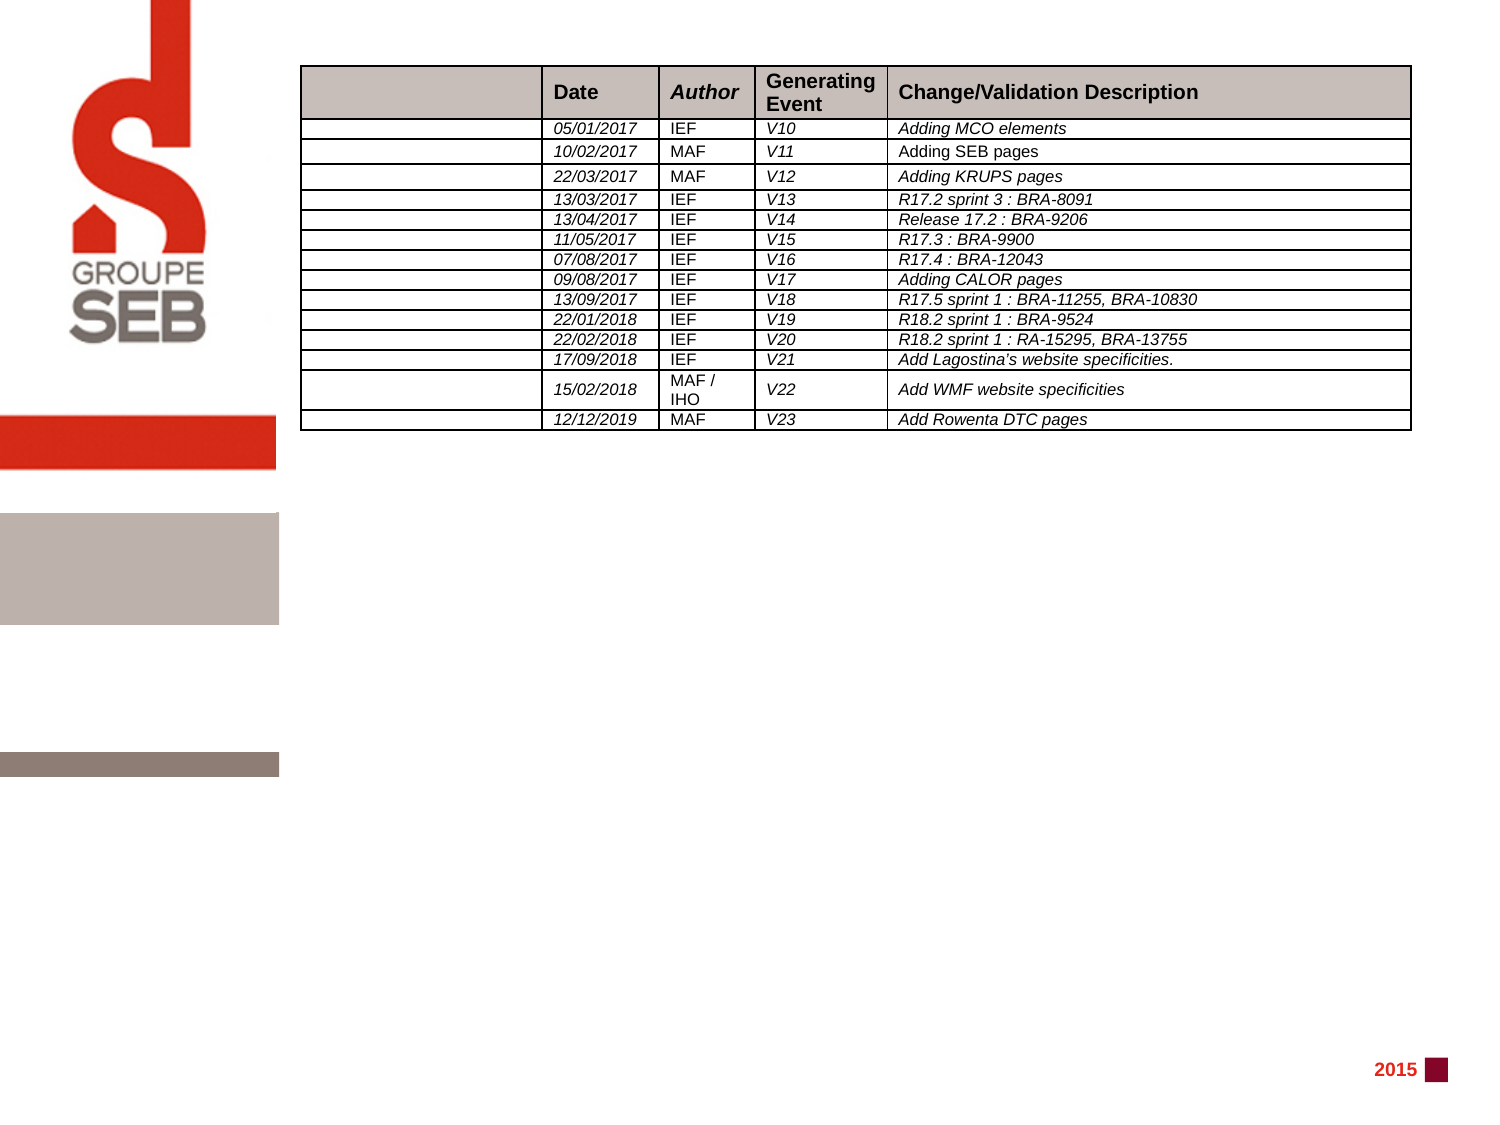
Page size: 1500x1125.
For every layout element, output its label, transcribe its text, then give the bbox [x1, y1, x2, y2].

table_cell 12/12/2019 [543, 411, 658, 429]
table_cell V17 [756, 271, 887, 289]
table_cell Add Rowenta DTC pages [888, 411, 1410, 429]
table_header Generating Event [756, 67, 887, 118]
table_cell Release 17.2 : BRA-9206 [888, 211, 1410, 229]
table_cell V21 [756, 351, 887, 369]
table_cell R17.2 sprint 3 : BRA-8091 [888, 191, 1410, 209]
table_cell V18 [756, 291, 887, 309]
text_box [1424, 1057, 1448, 1083]
table_cell 15/02/2018 [543, 371, 658, 409]
table_cell Add WMF website specificities [888, 371, 1410, 409]
table_cell R18.2 sprint 1 : RA-15295, BRA-13755 [888, 331, 1410, 349]
table_cell 13/09/2017 [543, 291, 658, 309]
table_cell V13 [756, 191, 887, 209]
table_cell IEF [660, 351, 754, 369]
table_cell V14 [756, 211, 887, 229]
table_cell IEF [660, 271, 754, 289]
table_cell 17/09/2018 [543, 351, 658, 369]
table_cell V12 [756, 165, 887, 189]
table_cell V23 [756, 411, 887, 429]
table_cell Add Lagostina’s website specificities. [888, 351, 1410, 369]
picture [0, 0, 276, 514]
table_cell Adding CALOR pages [888, 271, 1410, 289]
table_cell [302, 311, 541, 329]
table_cell [302, 331, 541, 349]
table_cell [302, 211, 541, 229]
table_cell [302, 371, 541, 409]
table_header Author [660, 67, 754, 118]
table_cell [302, 231, 541, 249]
table_cell MAF / IHO [660, 371, 754, 409]
table_cell IEF [660, 191, 754, 209]
table_cell 22/03/2017 [543, 165, 658, 189]
table_cell V22 [756, 371, 887, 409]
table_cell 09/08/2017 [543, 271, 658, 289]
table_cell IEF [660, 311, 754, 329]
table_cell [302, 351, 541, 369]
table_cell Adding MCO elements [888, 120, 1410, 138]
table_cell 05/01/2017 [543, 120, 658, 138]
table_cell R17.4 : BRA-12043 [888, 251, 1410, 269]
table_cell IEF [660, 211, 754, 229]
table_cell [302, 191, 541, 209]
table_cell MAF [660, 140, 754, 163]
table_cell IEF [660, 291, 754, 309]
text_box 2015 [973, 1050, 1424, 1106]
table_cell [302, 120, 541, 138]
table_cell Adding SEB pages [888, 140, 1410, 163]
table_cell [302, 140, 541, 163]
table_cell [302, 165, 541, 189]
text_box [0, 514, 280, 625]
table_cell [302, 291, 541, 309]
table_cell 11/05/2017 [543, 231, 658, 249]
table_cell 07/08/2017 [543, 251, 658, 269]
table_cell Adding KRUPS pages [888, 165, 1410, 189]
table_cell V19 [756, 311, 887, 329]
text_box [0, 752, 280, 777]
table_cell IEF [660, 231, 754, 249]
table_cell 13/03/2017 [543, 191, 658, 209]
table_cell [302, 411, 541, 429]
table_cell R17.5 sprint 1 : BRA-11255, BRA-10830 [888, 291, 1410, 309]
table_cell [302, 251, 541, 269]
table_cell MAF [660, 165, 754, 189]
table_cell IEF [660, 120, 754, 138]
table_cell 22/01/2018 [543, 311, 658, 329]
table_cell 13/04/2017 [543, 211, 658, 229]
table_header [302, 67, 541, 118]
table_header Date [543, 67, 658, 118]
table_cell MAF [660, 411, 754, 429]
table_cell 22/02/2018 [543, 331, 658, 349]
table_cell V20 [756, 331, 887, 349]
table_header Change/Validation Description [888, 67, 1410, 118]
table_cell [302, 271, 541, 289]
table_cell IEF [660, 251, 754, 269]
table_cell R17.3 : BRA-9900 [888, 231, 1410, 249]
table_cell IEF [660, 331, 754, 349]
table_cell R18.2 sprint 1 : BRA-9524 [888, 311, 1410, 329]
table_cell V10 [756, 120, 887, 138]
table_cell 10/02/2017 [543, 140, 658, 163]
table_cell V11 [756, 140, 887, 163]
table_cell V16 [756, 251, 887, 269]
table_cell V15 [756, 231, 887, 249]
